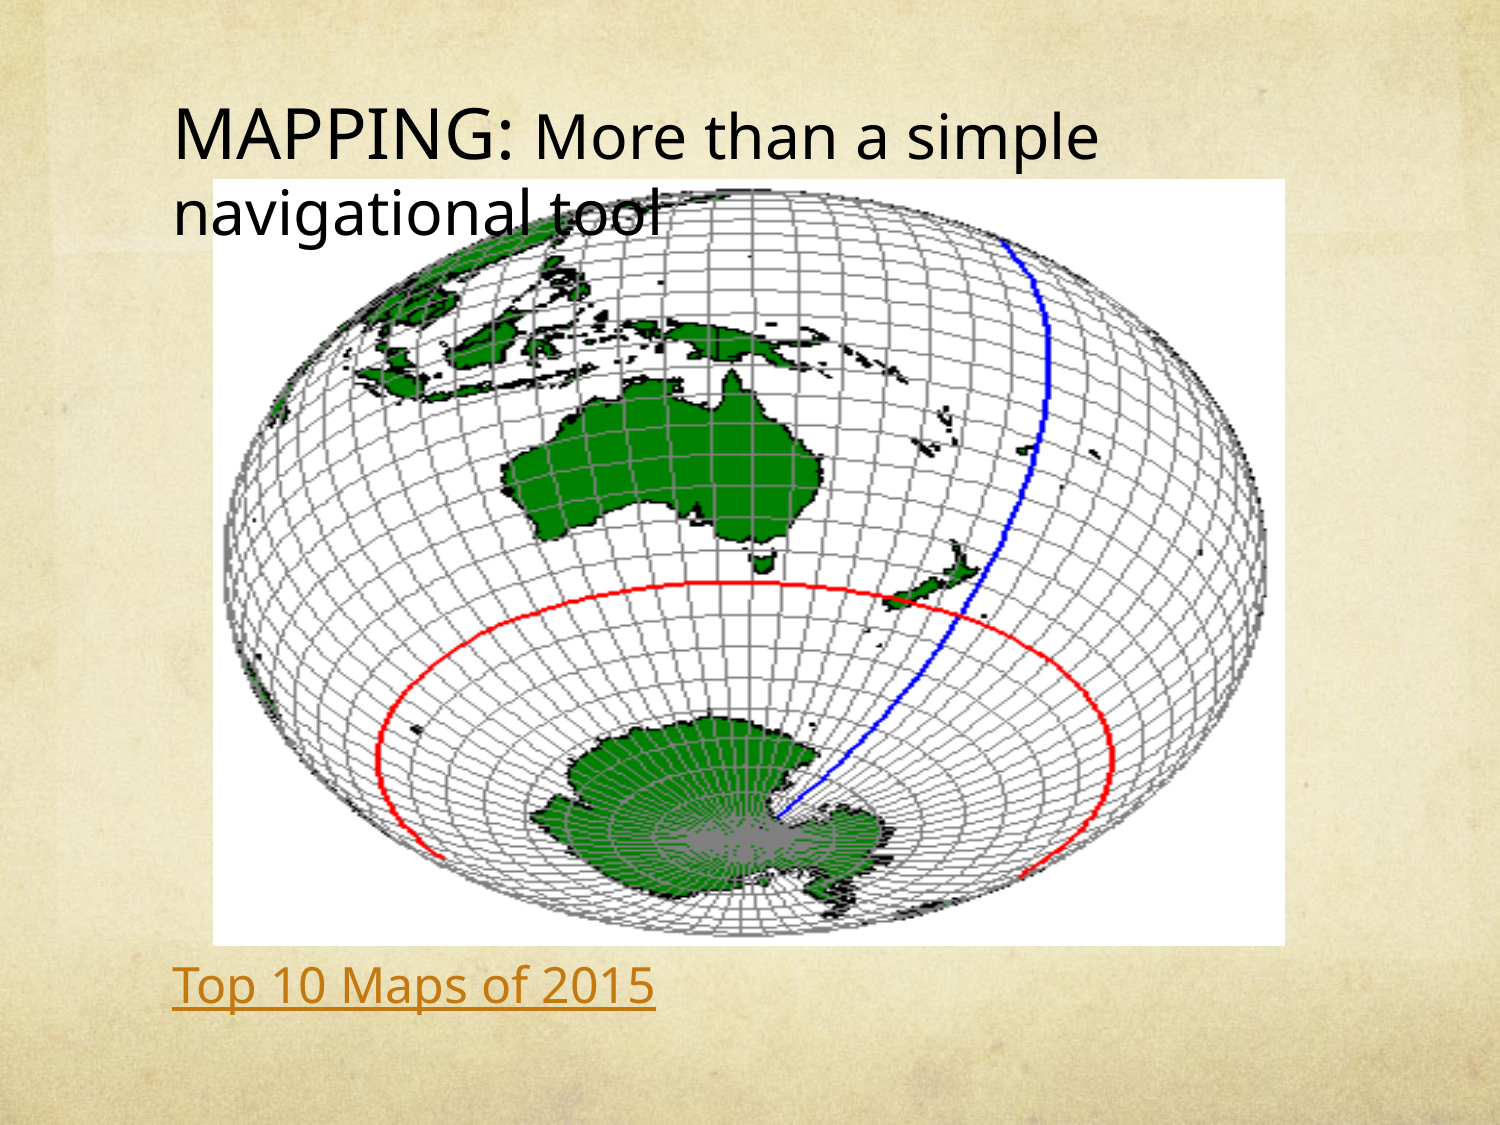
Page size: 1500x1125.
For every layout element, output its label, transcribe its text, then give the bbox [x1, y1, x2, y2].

picture [0, 0, 1500, 1125]
text_box Top 10 Maps of 2015 [157, 945, 1220, 1029]
text_box MAPPING: More than a simple navigational tool [157, 81, 1459, 256]
